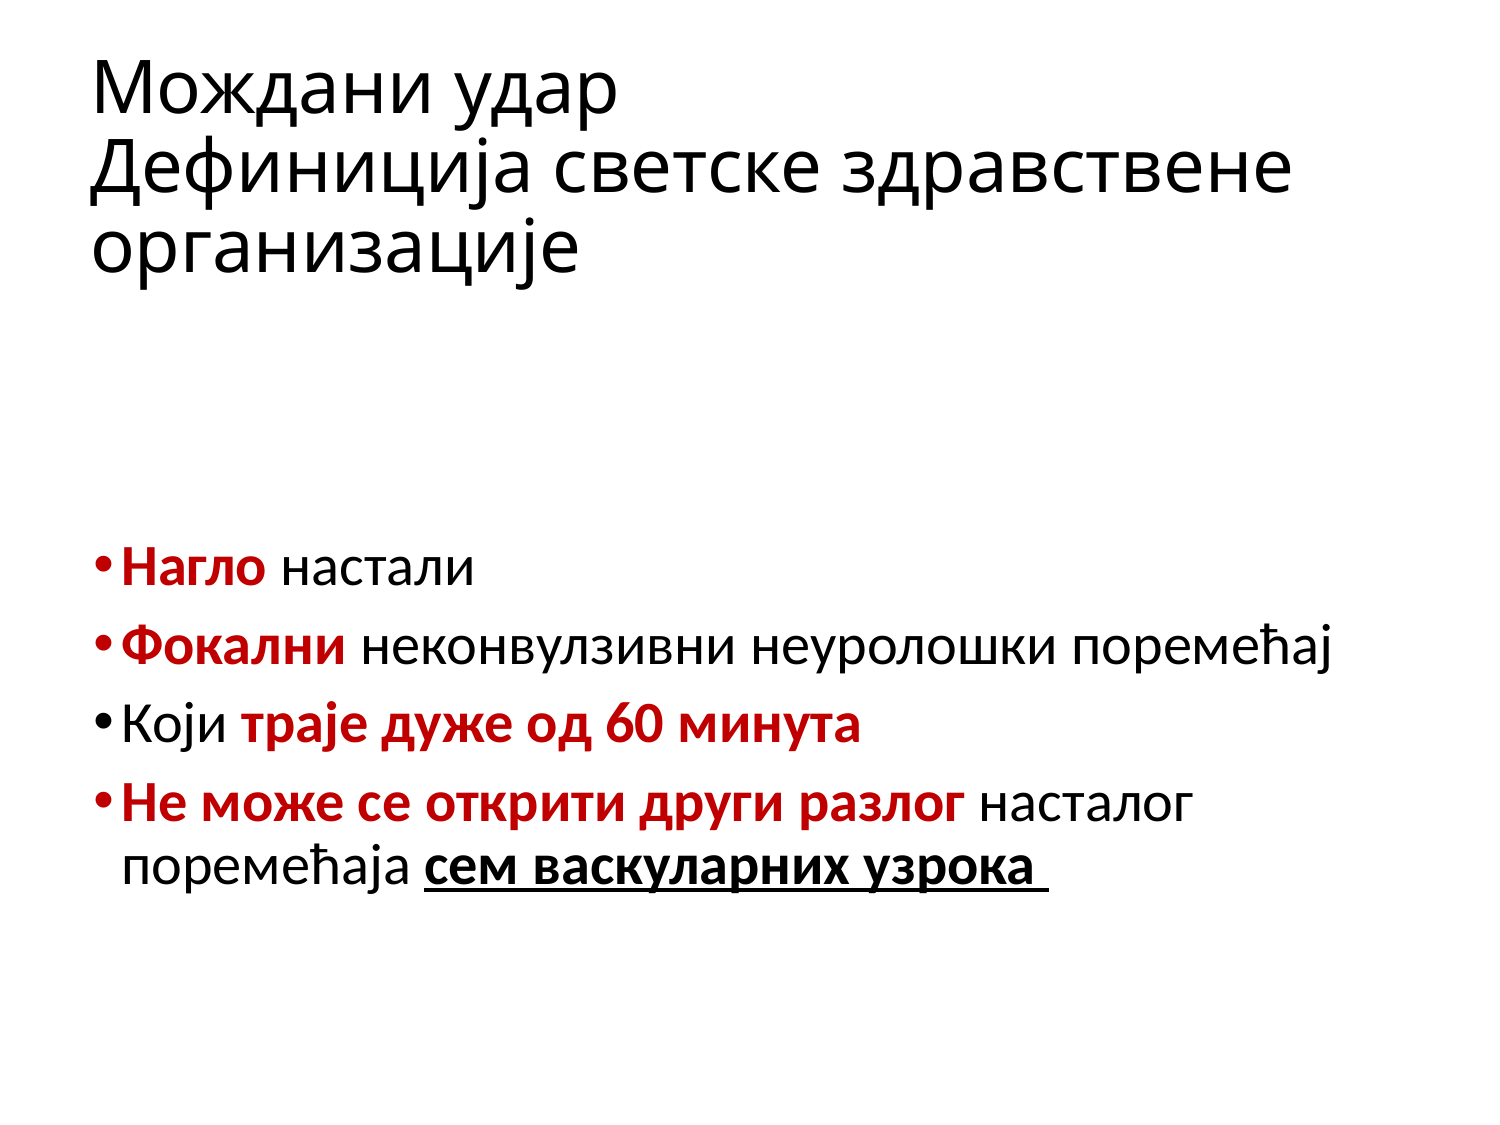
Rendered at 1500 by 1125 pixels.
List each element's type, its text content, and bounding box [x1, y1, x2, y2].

list Нагло настали Фокални неконвулзивни неуролошки поремећај Који траје дуже од 60 минута Не може се открити други разлог насталог поремећаја сем васкуларних узрока [78, 382, 1373, 1097]
title Мождани удар Дефиниција светске здравствене организације [75, 40, 1451, 387]
